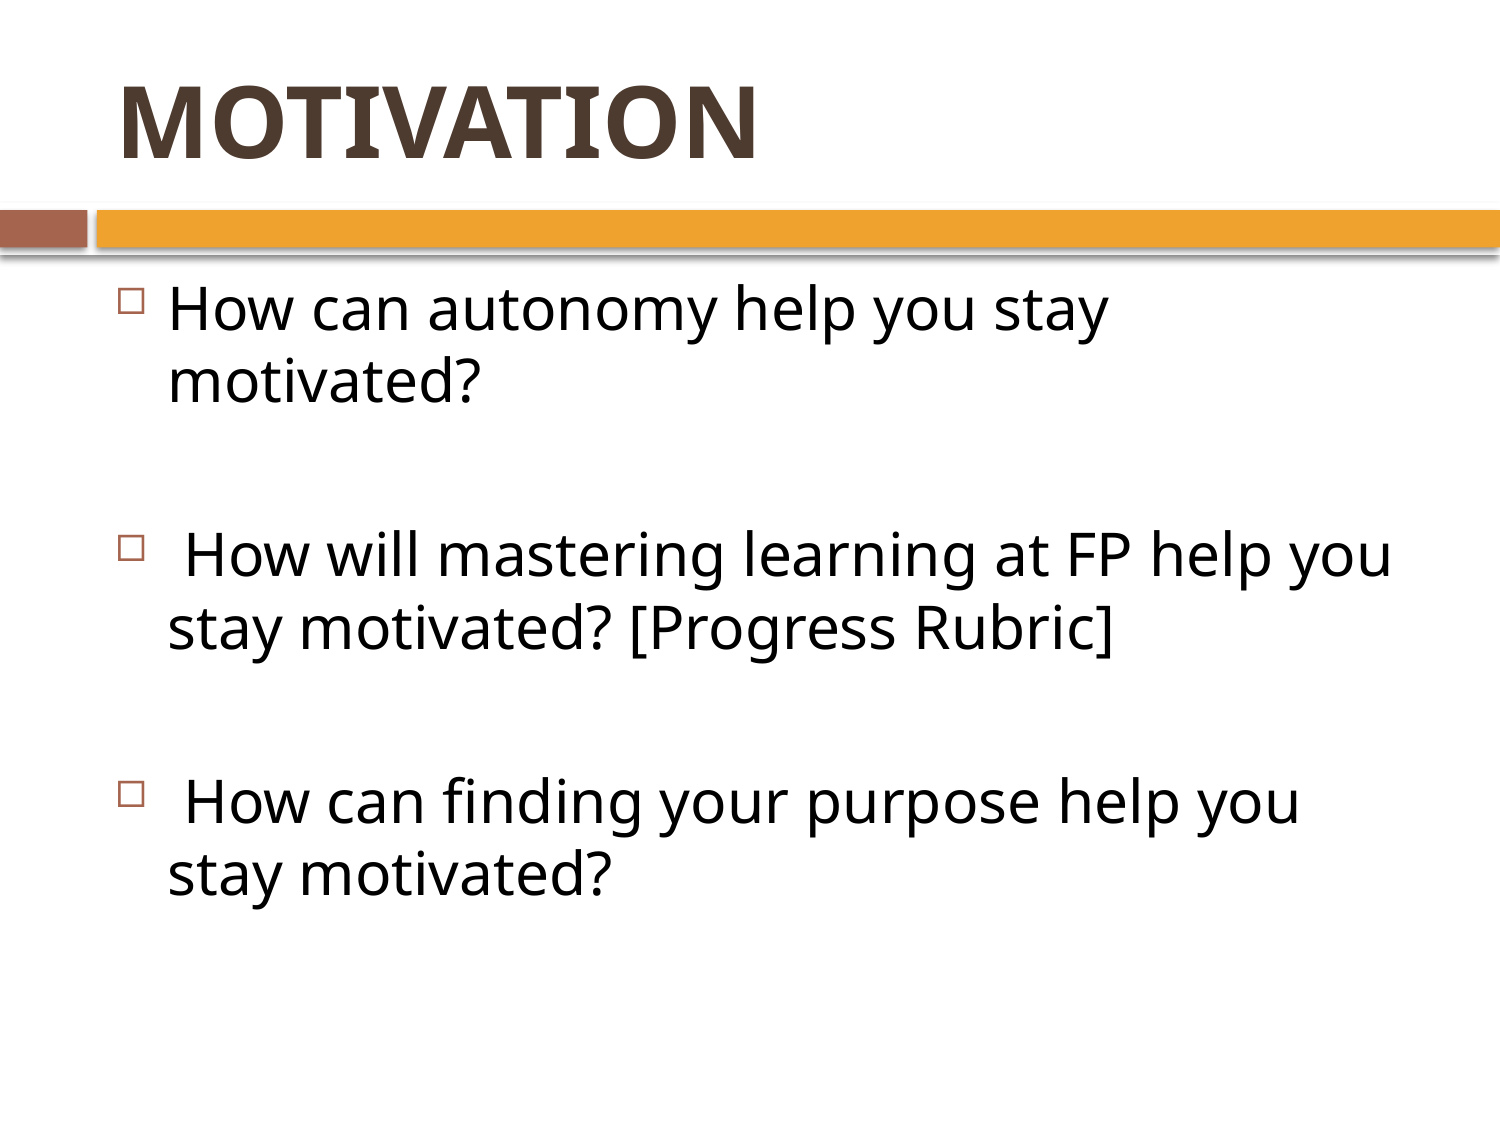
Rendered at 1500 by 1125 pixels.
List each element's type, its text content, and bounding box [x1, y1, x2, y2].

title MOTIVATION [100, 37, 1438, 200]
list How can autonomy help you stay motivated? How will mastering learning at FP help you stay motivated? [Progress Rubric] How can finding your purpose help you stay motivated? [100, 262, 1438, 1000]
